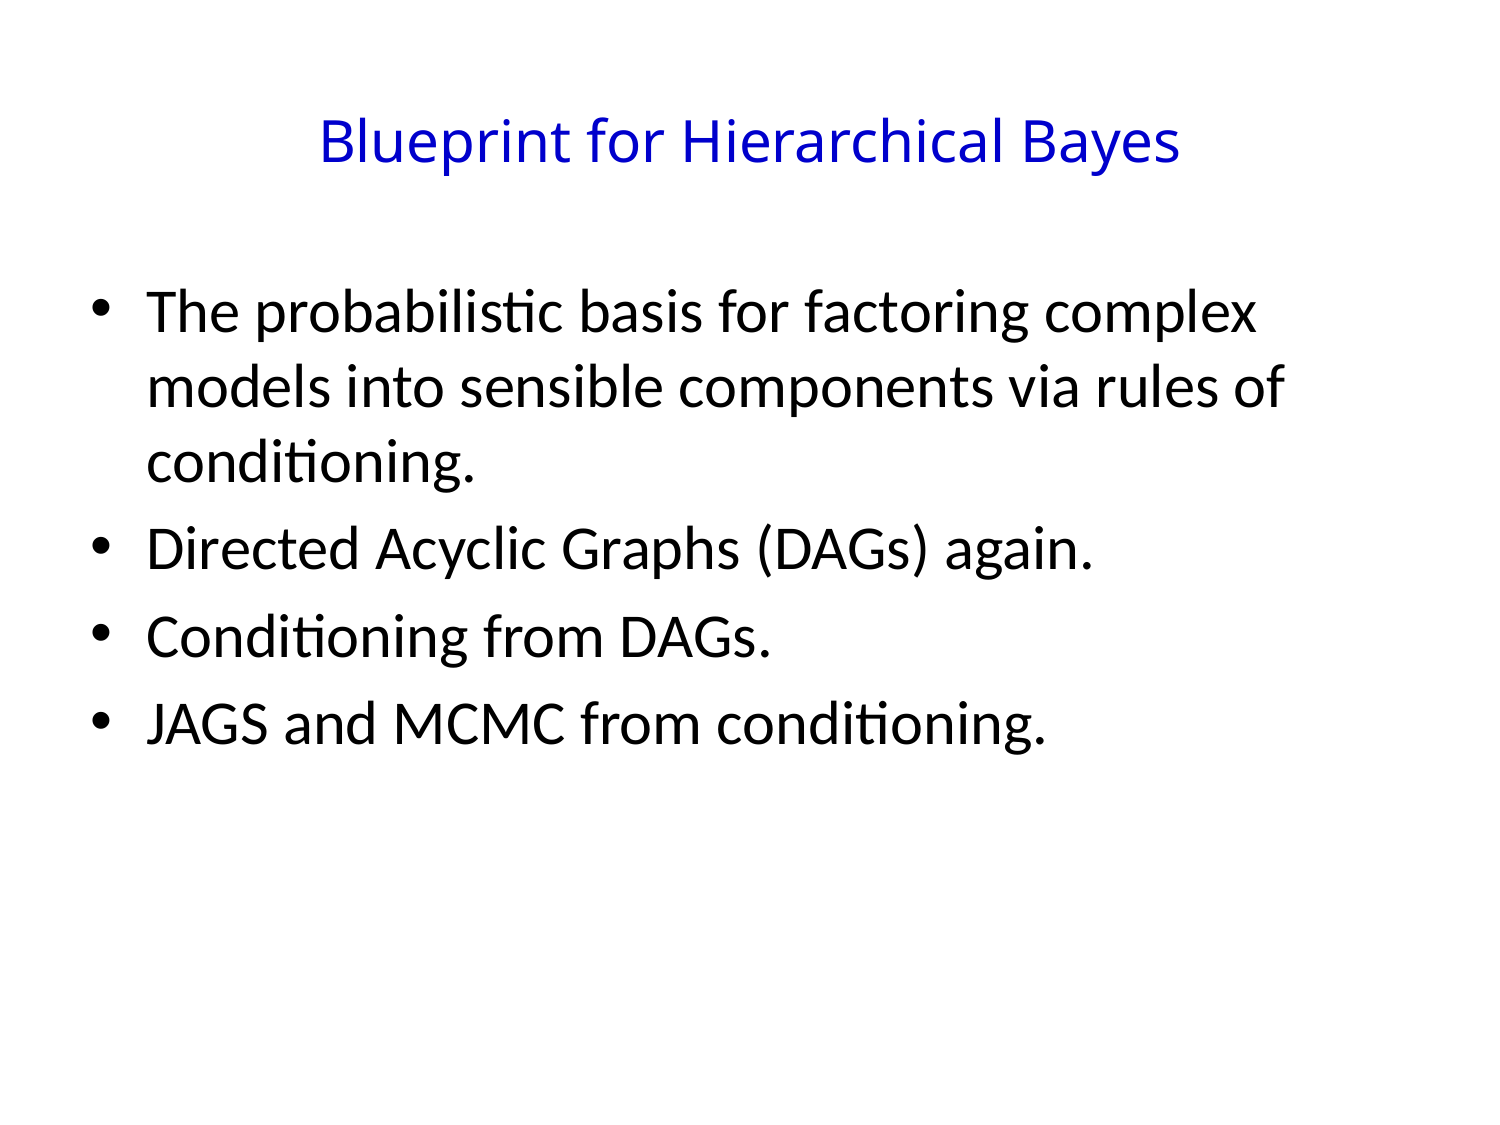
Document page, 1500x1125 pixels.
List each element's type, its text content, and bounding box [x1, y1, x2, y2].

title Blueprint for Hierarchical Bayes [75, 45, 1425, 233]
list The probabilistic basis for factoring complex models into sensible components via rules of conditioning. Directed Acyclic Graphs (DAGs) again. Conditioning from DAGs. JAGS and MCMC from conditioning. [75, 262, 1425, 1005]
